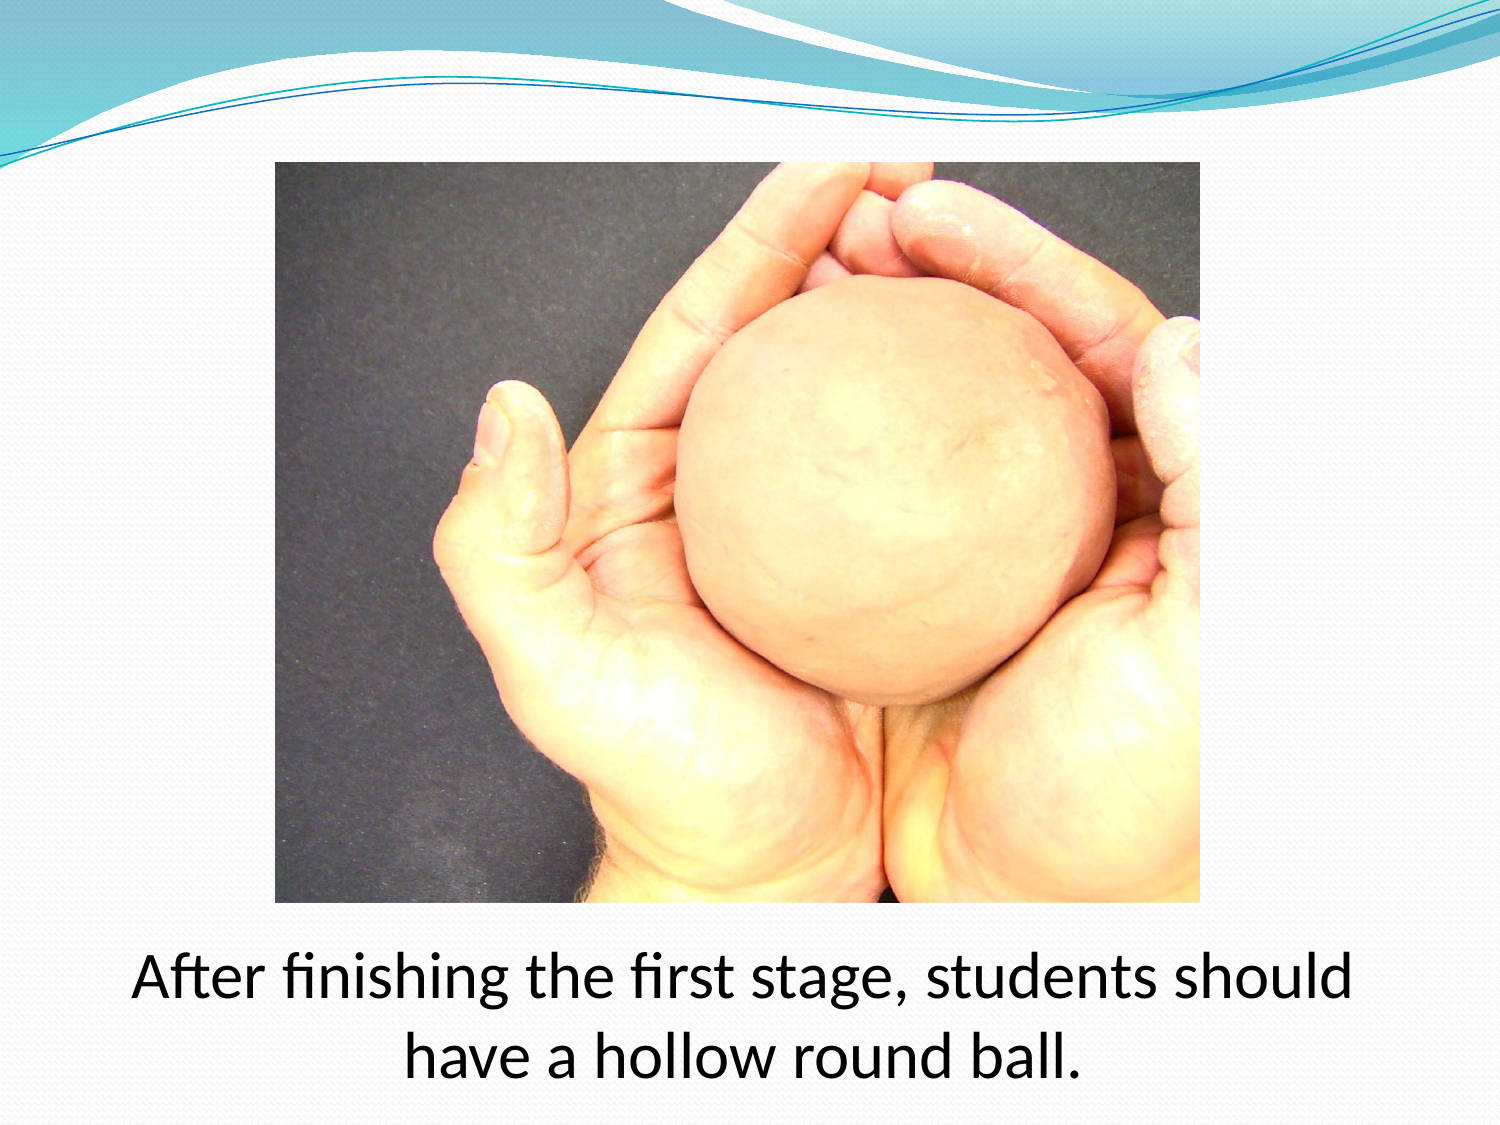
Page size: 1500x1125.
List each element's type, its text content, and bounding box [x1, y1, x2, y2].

text_box After finishing the first stage, students should have a hollow round ball. [50, 924, 1438, 1100]
picture [274, 162, 1201, 903]
